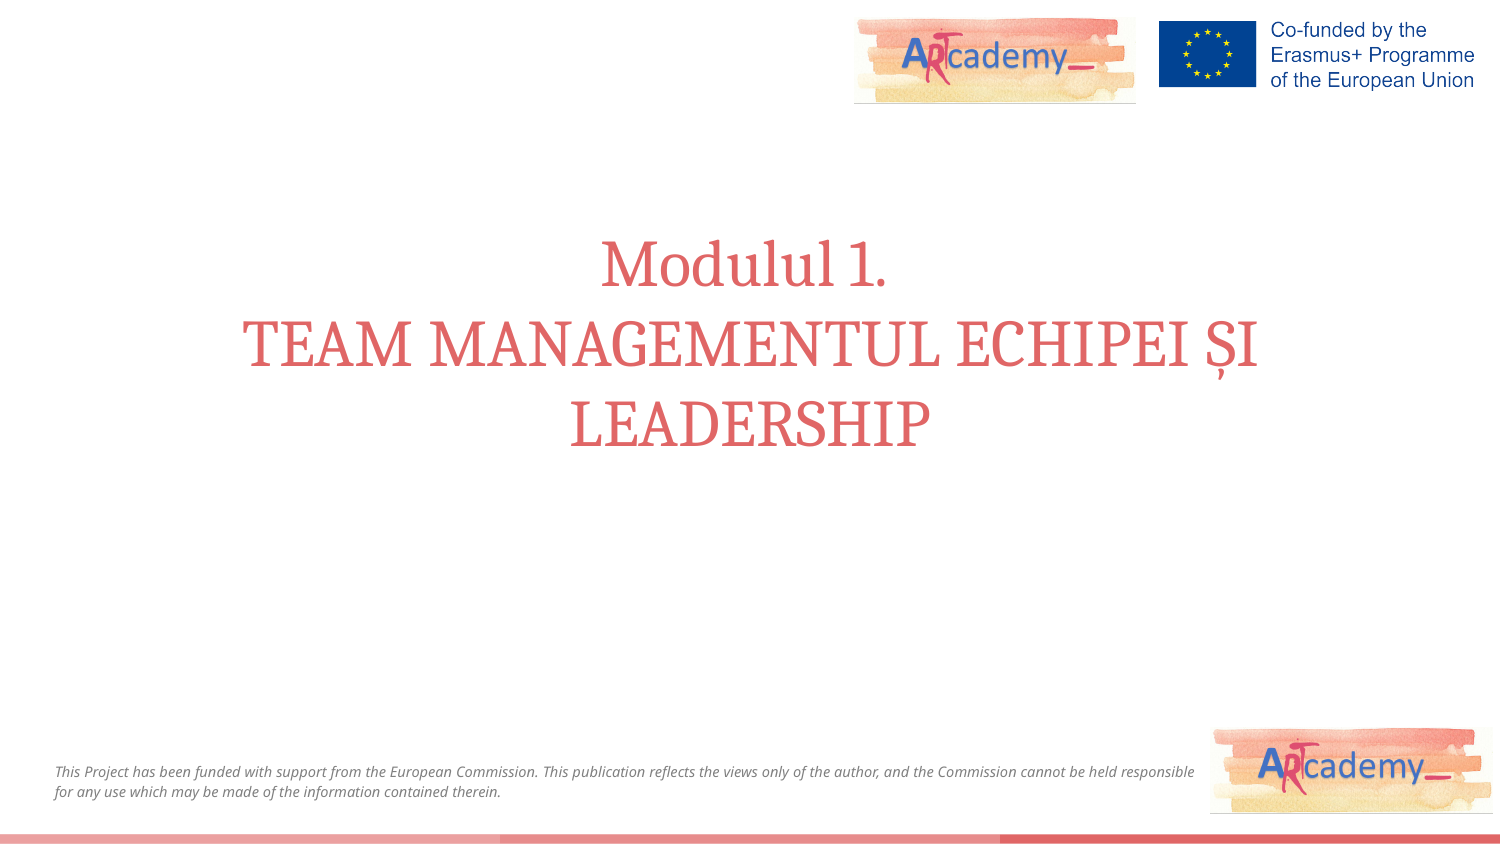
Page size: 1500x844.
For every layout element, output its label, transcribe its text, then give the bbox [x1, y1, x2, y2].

picture [1158, 21, 1474, 91]
title Modulul 1. TEAM MANAGEMENTUL ECHIPEI ŞI LEADERSHIP [150, 204, 1352, 465]
text_box This Project has been funded with support from the European Commission. This publication reflects the views only of the author, and the Commission cannot be held responsible for any use which may be made of the information contained therein. [39, 754, 1205, 799]
picture [854, 0, 1137, 134]
picture [1210, 709, 1493, 844]
